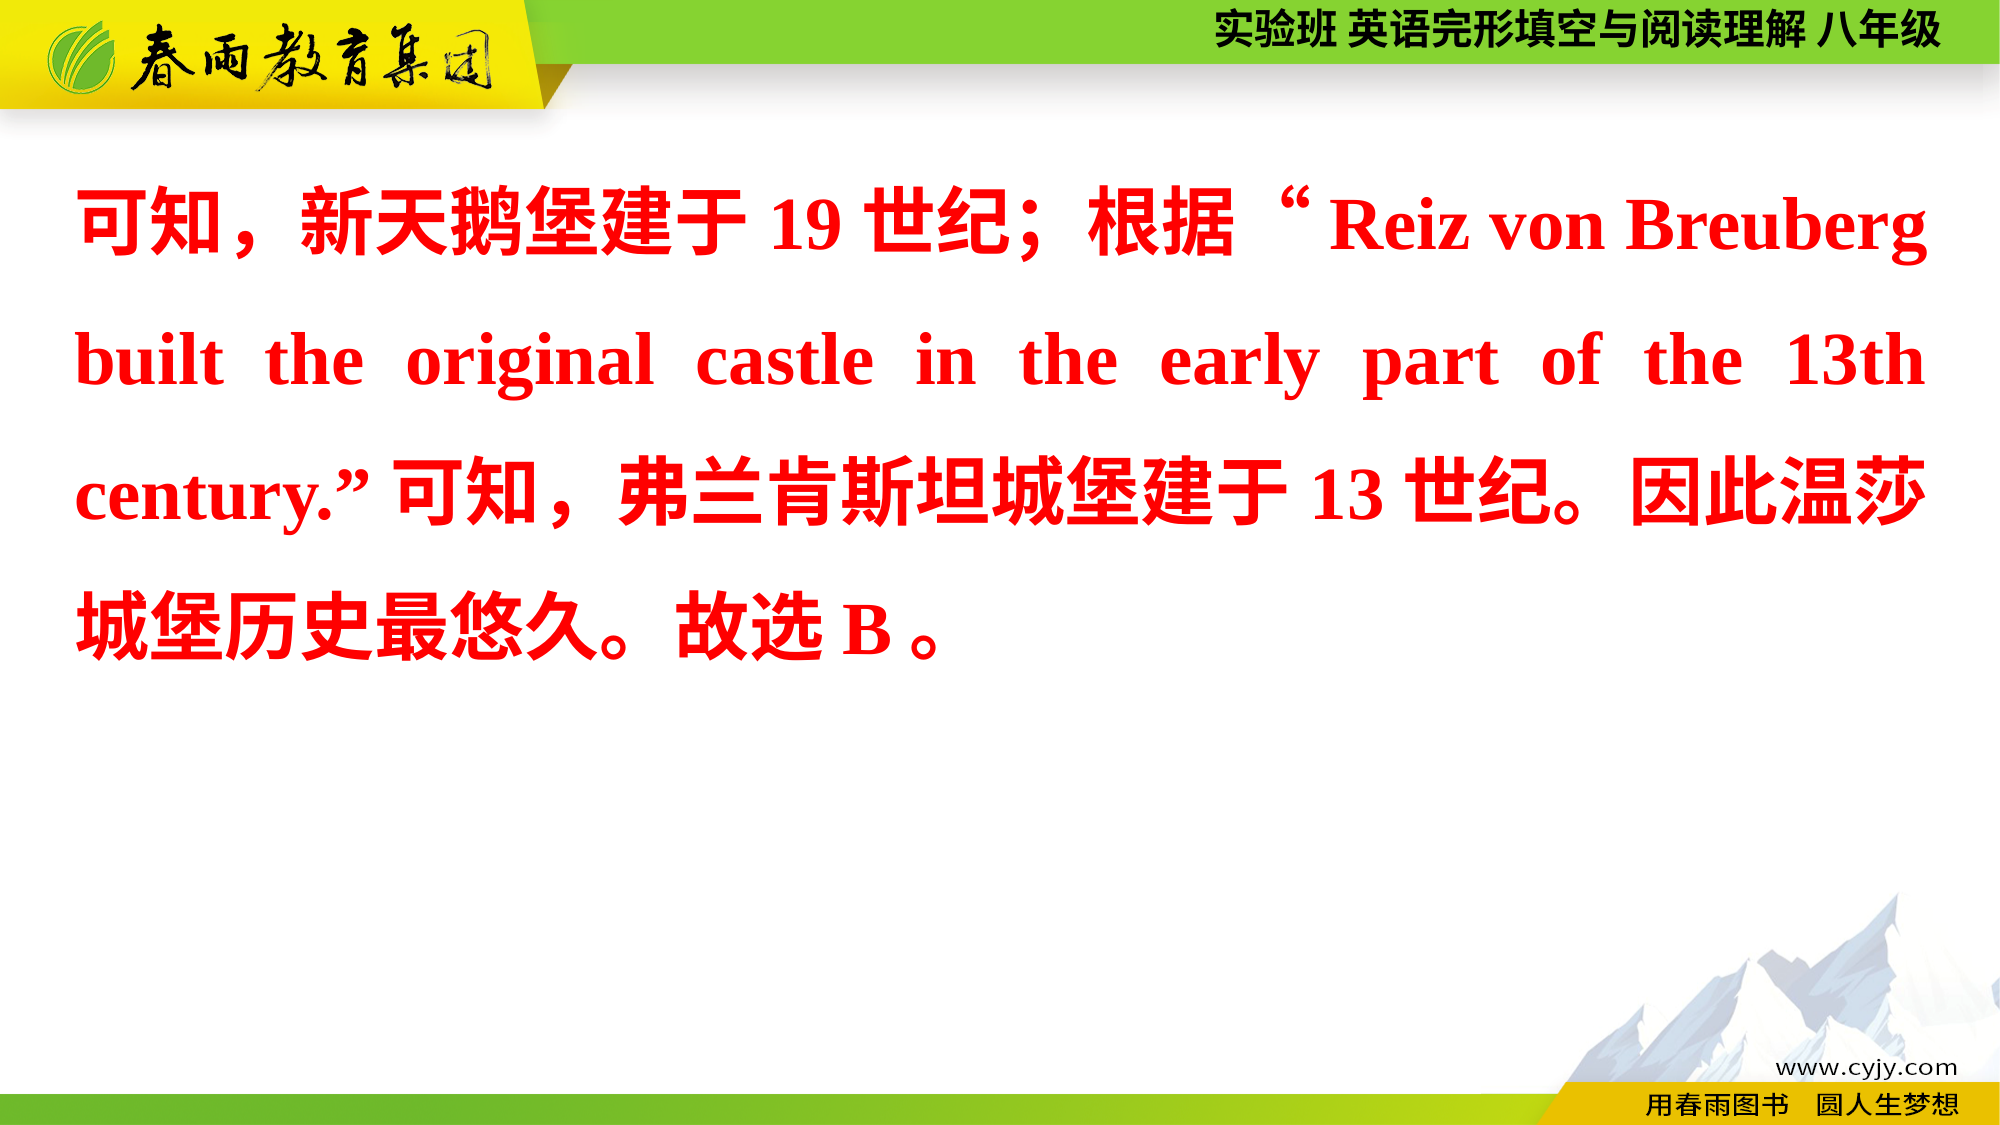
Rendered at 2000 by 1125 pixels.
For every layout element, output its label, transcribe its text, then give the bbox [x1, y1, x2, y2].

list 可知，新天鹅堡建于19世纪；根据“Reiz von Breuberg built the original castle in the early part of the 13th century.”可知，弗兰肯斯坦城堡建于13世纪。因此温莎城堡历史最悠久。故选B。 [59, 122, 1944, 683]
picture [0, 0, 2000, 1125]
